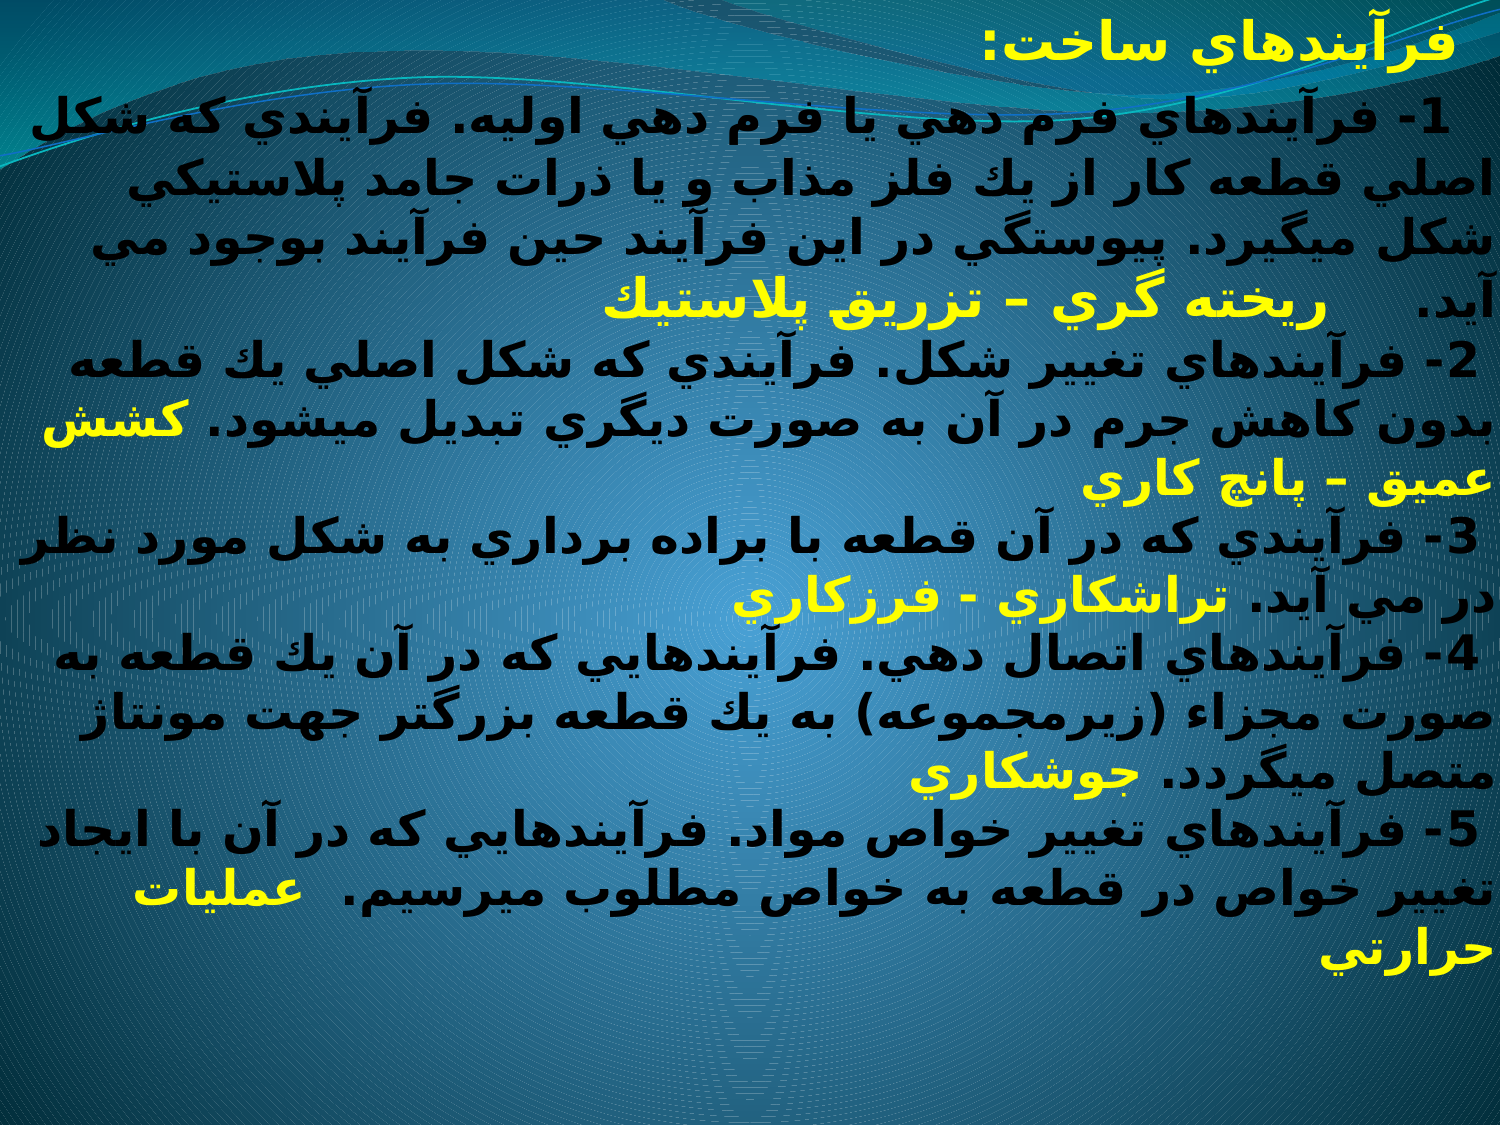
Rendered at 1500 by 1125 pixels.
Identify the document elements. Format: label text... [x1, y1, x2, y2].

title فرآيندهاي ساخت: 1- فرآيندهاي فرم دهي يا فرم دهي اوليه. فرآيندي كه شكل اصلي قطعه كار از يك فلز مذاب و يا ذرات جامد پلاستيكي شكل ميگيرد. پيوستگي در اين فرآيند حين فرآيند بوجود مي آيد. ريخته گري – تزريق پلاستيك 2- فرآيندهاي تغيير شكل. فرآيندي كه شكل اصلي يك قطعه بدون كاهش جرم در آن به صورت ديگري تبديل ميشود. كشش عميق – پانچ كاري 3- فرآيندي كه در آن قطعه با براده برداري به شكل مورد نظر در مي آيد. تراشكاري - فرزكاري 4- فرآيندهاي اتصال دهي. فرآيندهايي كه در آن يك قطعه به صورت مجزاء (زيرمجموعه) به يك قطعه بزرگتر جهت مونتاژ متصل ميگردد. جوشكاري 5- فرآيندهاي تغيير خواص مواد. فرآيندهايي كه در آن با ايجاد تغيير خواص در قطعه به خواص مطلوب ميرسيم. عمليات حرارتي [0, 0, 1500, 1125]
